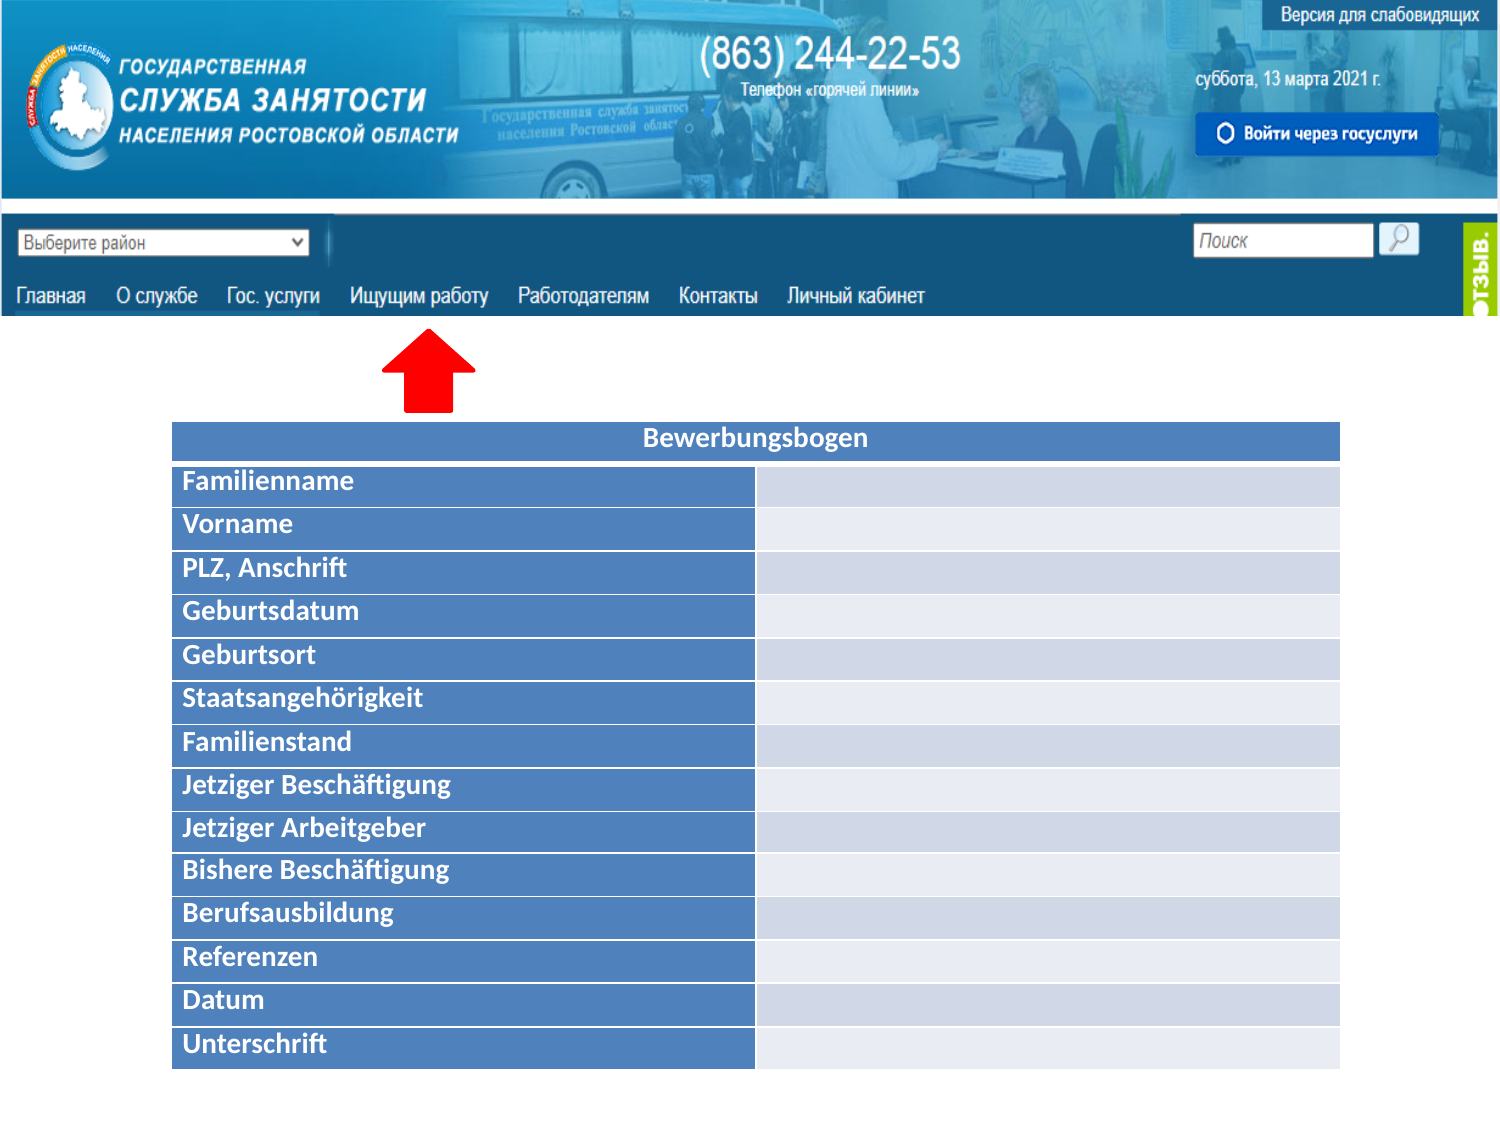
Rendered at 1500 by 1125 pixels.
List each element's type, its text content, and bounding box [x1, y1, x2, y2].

table_cell [757, 897, 1340, 939]
table_cell [757, 682, 1340, 724]
table_cell [757, 725, 1340, 767]
table_header Bewerbungsbogen [172, 422, 1340, 461]
table_cell [757, 941, 1340, 982]
table_cell [757, 508, 1340, 550]
table_cell Familienstand [172, 725, 755, 767]
table_cell [757, 1028, 1340, 1069]
table_cell [757, 984, 1340, 1026]
table_cell Datum [172, 984, 755, 1026]
table_cell Jetziger Arbeitgeber [172, 812, 755, 852]
table_cell Berufsausbildung [172, 897, 755, 939]
table_cell Vorname [172, 508, 755, 550]
table_cell Referenzen [172, 941, 755, 982]
table_cell PLZ, Anschrift [172, 552, 755, 594]
table_cell Geburtsdatum [172, 595, 755, 637]
table_cell Staatsangehörigkeit [172, 682, 755, 724]
table_cell Jetziger Beschäftigung [172, 769, 755, 811]
table_cell [757, 769, 1340, 811]
table_cell Bishere Beschäftigung [172, 854, 755, 896]
table_cell [757, 639, 1340, 680]
table_cell Geburtsort [172, 639, 755, 680]
table_cell [757, 552, 1340, 594]
text_box [381, 328, 476, 413]
table_cell [757, 854, 1340, 896]
table_cell [757, 467, 1340, 507]
table_cell [757, 812, 1340, 852]
picture [0, 0, 1500, 316]
table_cell Unterschrift [172, 1028, 755, 1069]
table_cell Familienname [172, 467, 755, 507]
table_cell [757, 595, 1340, 637]
